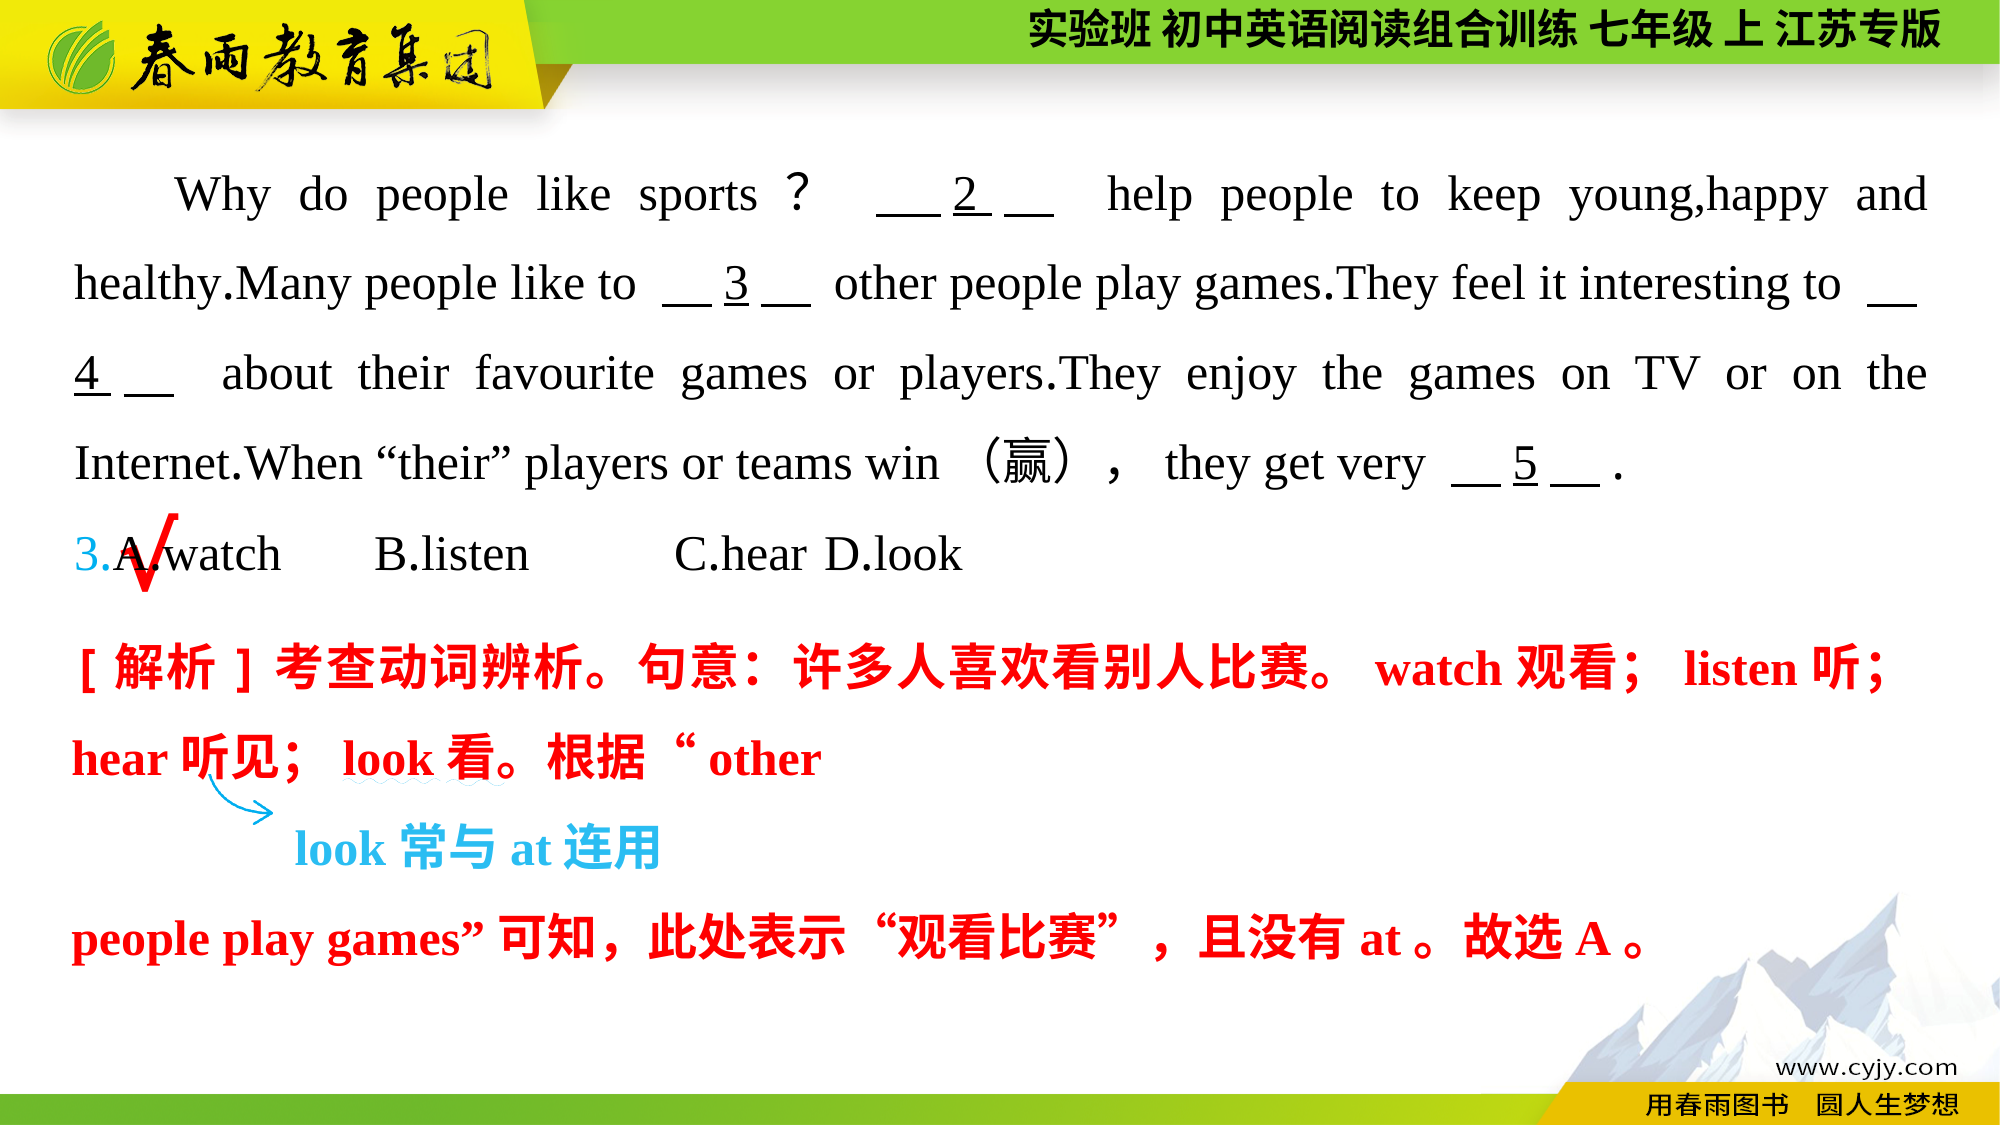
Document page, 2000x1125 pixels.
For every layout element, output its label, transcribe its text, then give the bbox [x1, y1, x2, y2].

picture [0, 0, 2000, 1125]
list Why do people like sports？ 2 help people to keep young,happy and healthy.Many people like to 3 other people play games.They feel it interesting to 4 about their favourite games or players.They enjoy the games on TV or on the Internet.When “their” players or teams win（赢），they get very 5 . 3.A.watch B.listen C.hear D.look [59, 122, 1944, 592]
text_box [解析]考查动词辨析。句意：许多人喜欢看别人比赛。watch观看；listen听；hear听见；look看。根据“other look常与at连用 people play games”可知，此处表示“观看比赛”，且没有at。故选A。 [56, 597, 1941, 973]
text_box √ [102, 592, 200, 597]
